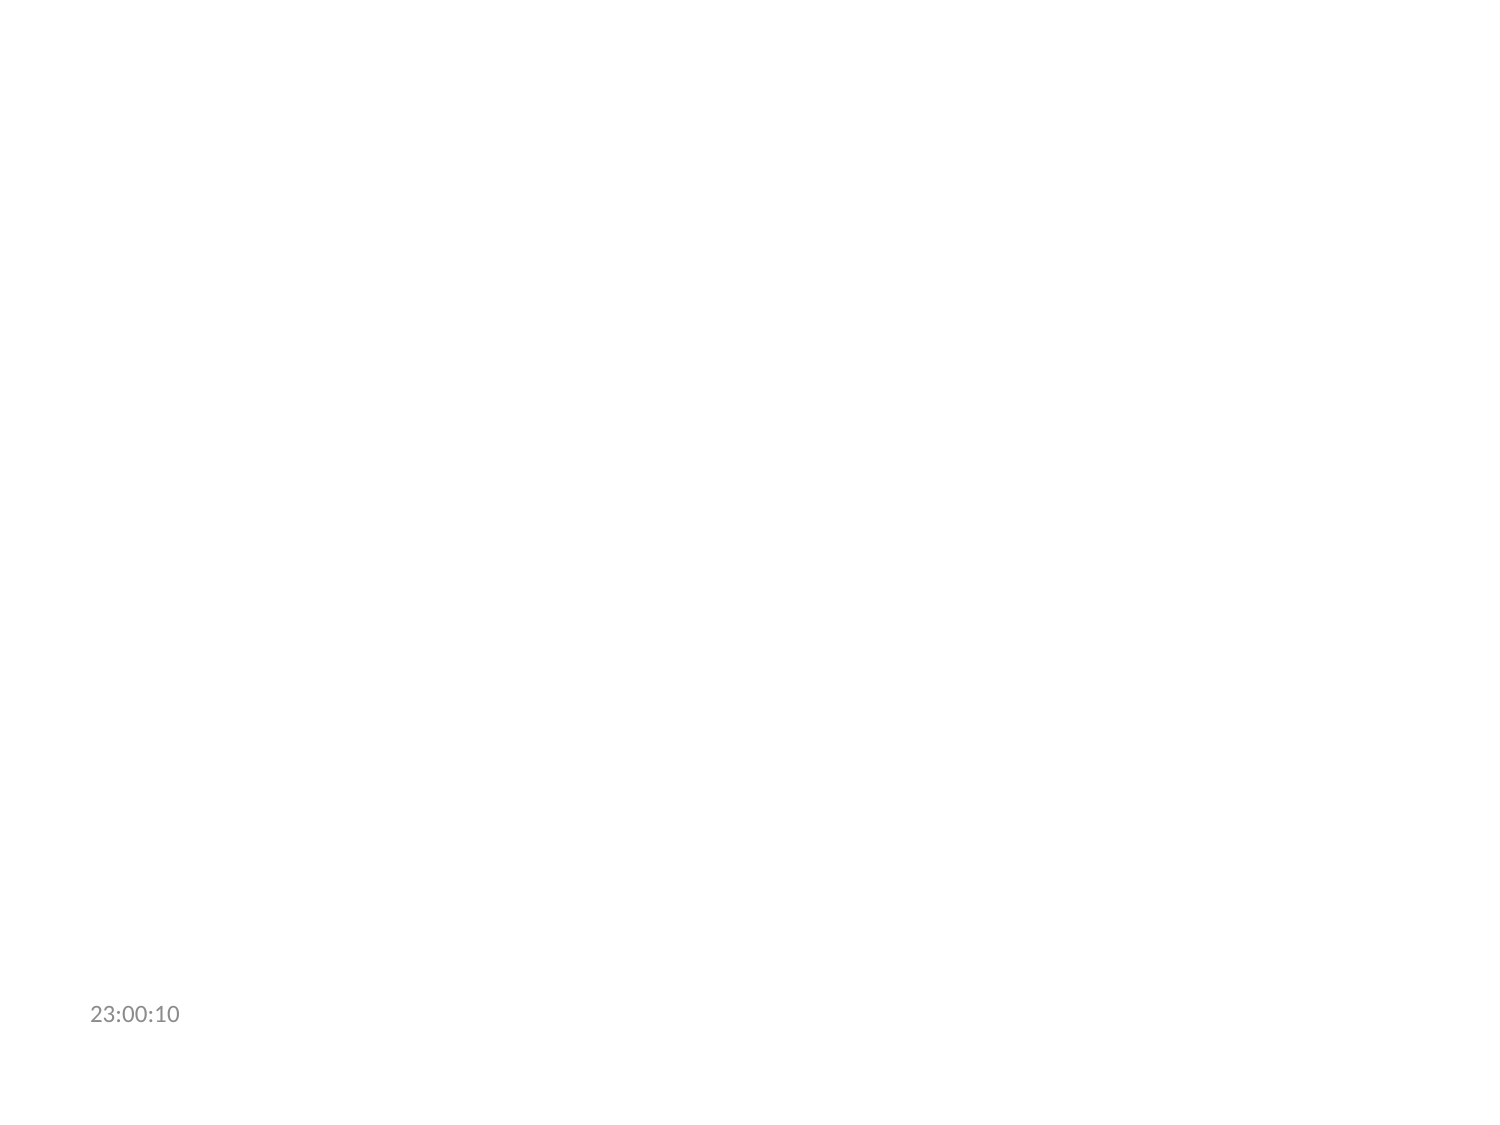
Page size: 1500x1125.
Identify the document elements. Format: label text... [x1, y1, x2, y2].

text_box 15:35:09 [75, 982, 425, 1043]
